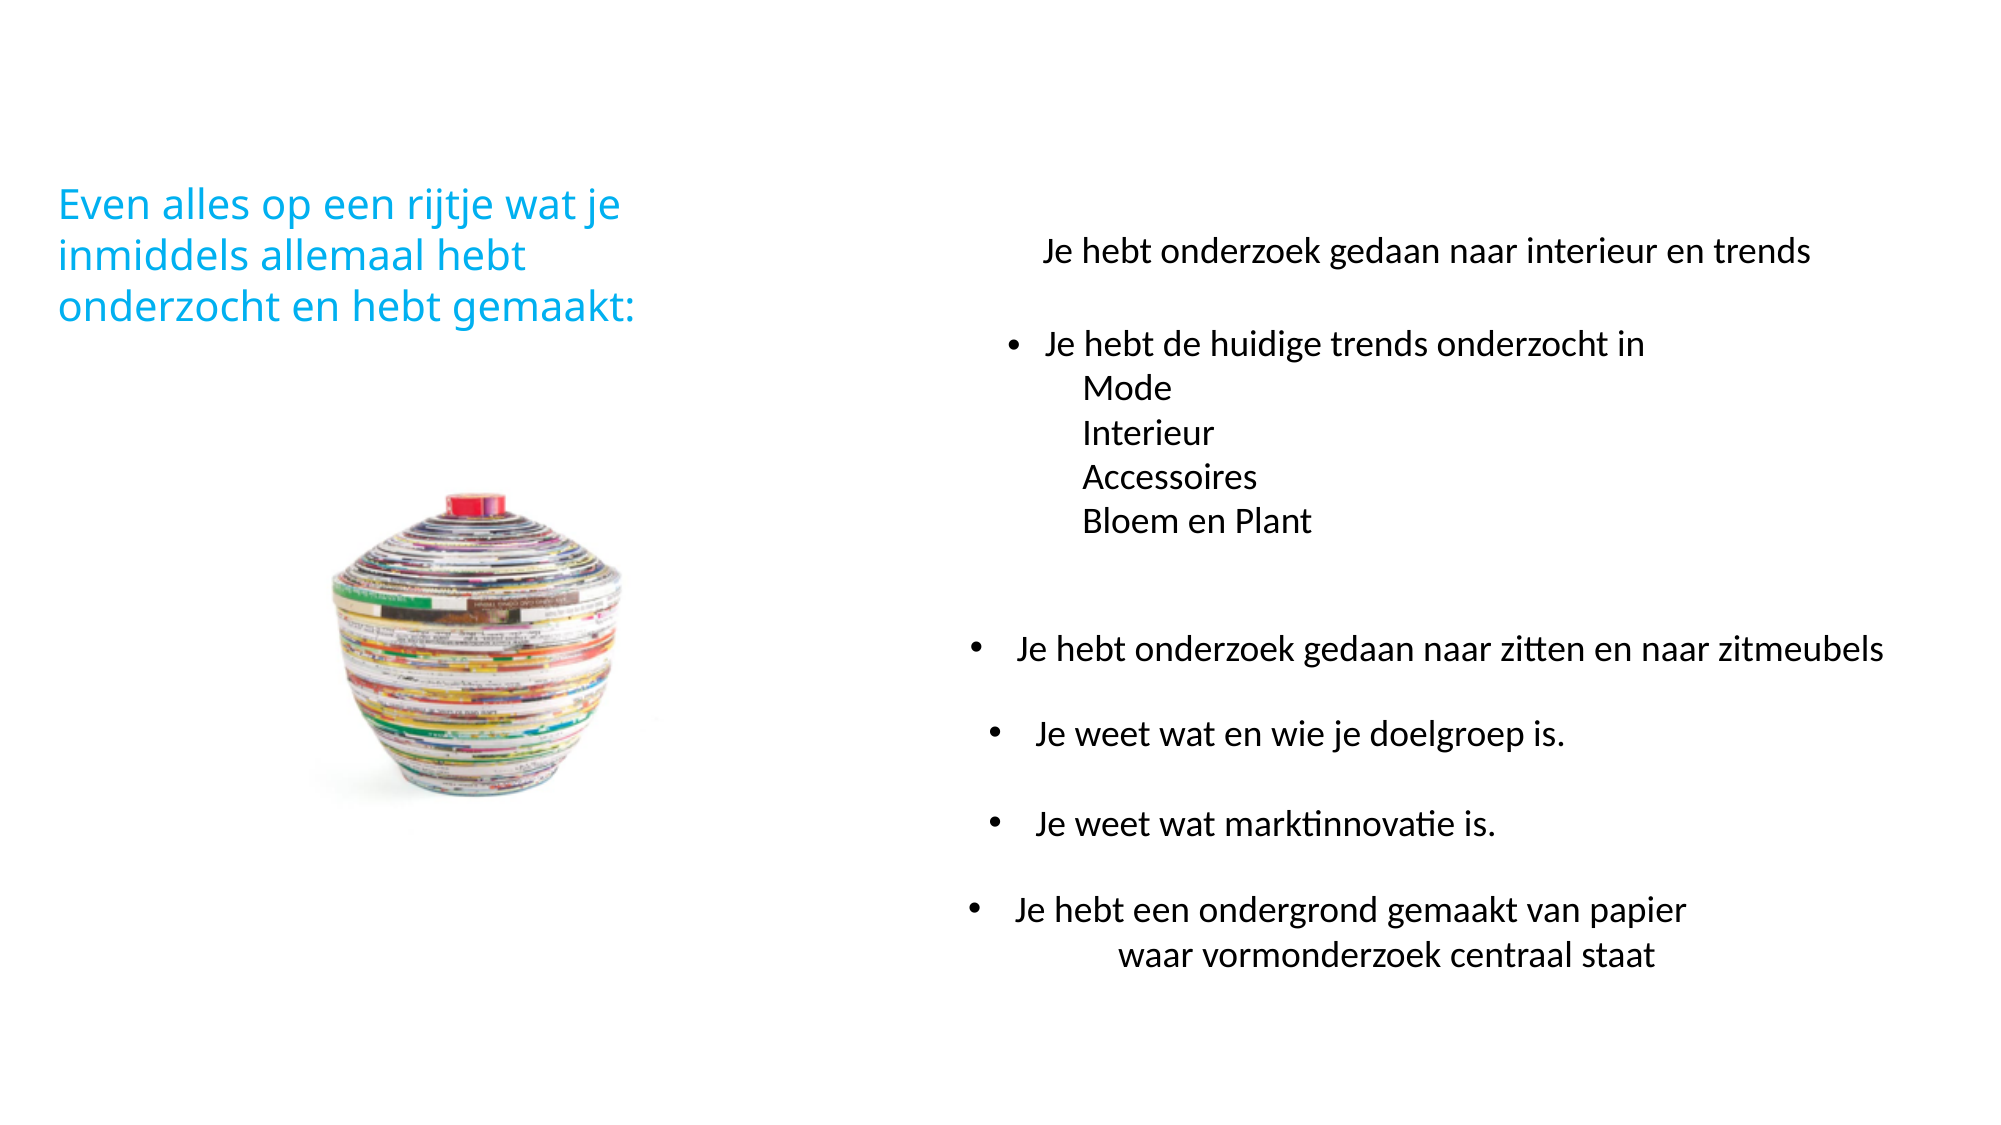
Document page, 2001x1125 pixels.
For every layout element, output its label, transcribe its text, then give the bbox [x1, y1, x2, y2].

list Je hebt de huidige trends onderzocht in Mode Interieur Accessoires Bloem en Plant [992, 278, 1863, 592]
picture [272, 435, 674, 841]
text_box Je weet wat en wie je doelgroep is. Je weet wat marktinnovatie is. [973, 701, 1672, 852]
text_box Je hebt een ondergrond gemaakt van papier waar vormonderzoek centraal staat [953, 877, 1703, 983]
title Even alles op een rijtje wat je inmiddels allemaal hebt onderzocht en hebt gemaakt: [42, 105, 674, 406]
text_box Je hebt onderzoek gedaan naar interieur en trends [1027, 219, 1828, 279]
text_box Je hebt onderzoek gedaan naar zitten en naar zitmeubels [954, 616, 1901, 677]
